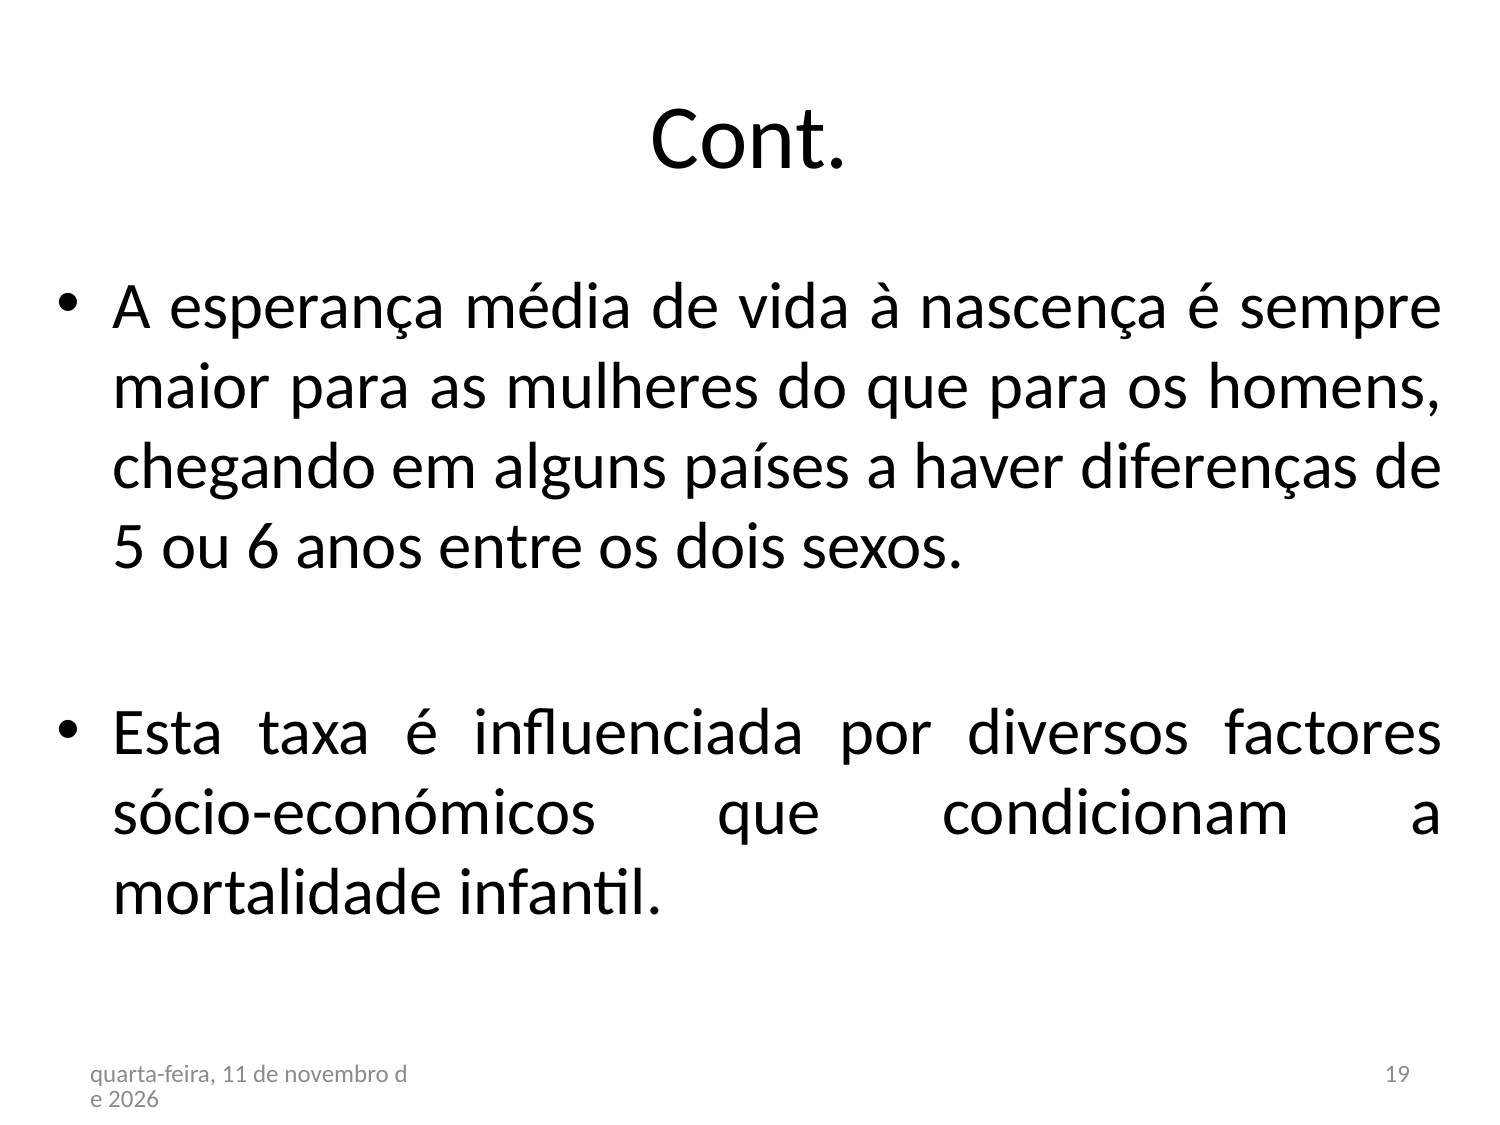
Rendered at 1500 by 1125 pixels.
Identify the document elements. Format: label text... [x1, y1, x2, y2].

slide_number 19 [1074, 1042, 1425, 1103]
title Cont. [75, 66, 1425, 160]
slide_number terça-feira, 27 de Março de 2012 [75, 1042, 425, 1103]
list A esperança média de vida à nascença é sempre maior para as mulheres do que para os homens, chegando em alguns países a haver diferenças de 5 ou 6 anos entre os dois sexos. Esta taxa é influenciada por diversos factores sócio-económicos que condicionam a mortalidade infantil. [41, 160, 1459, 1059]
